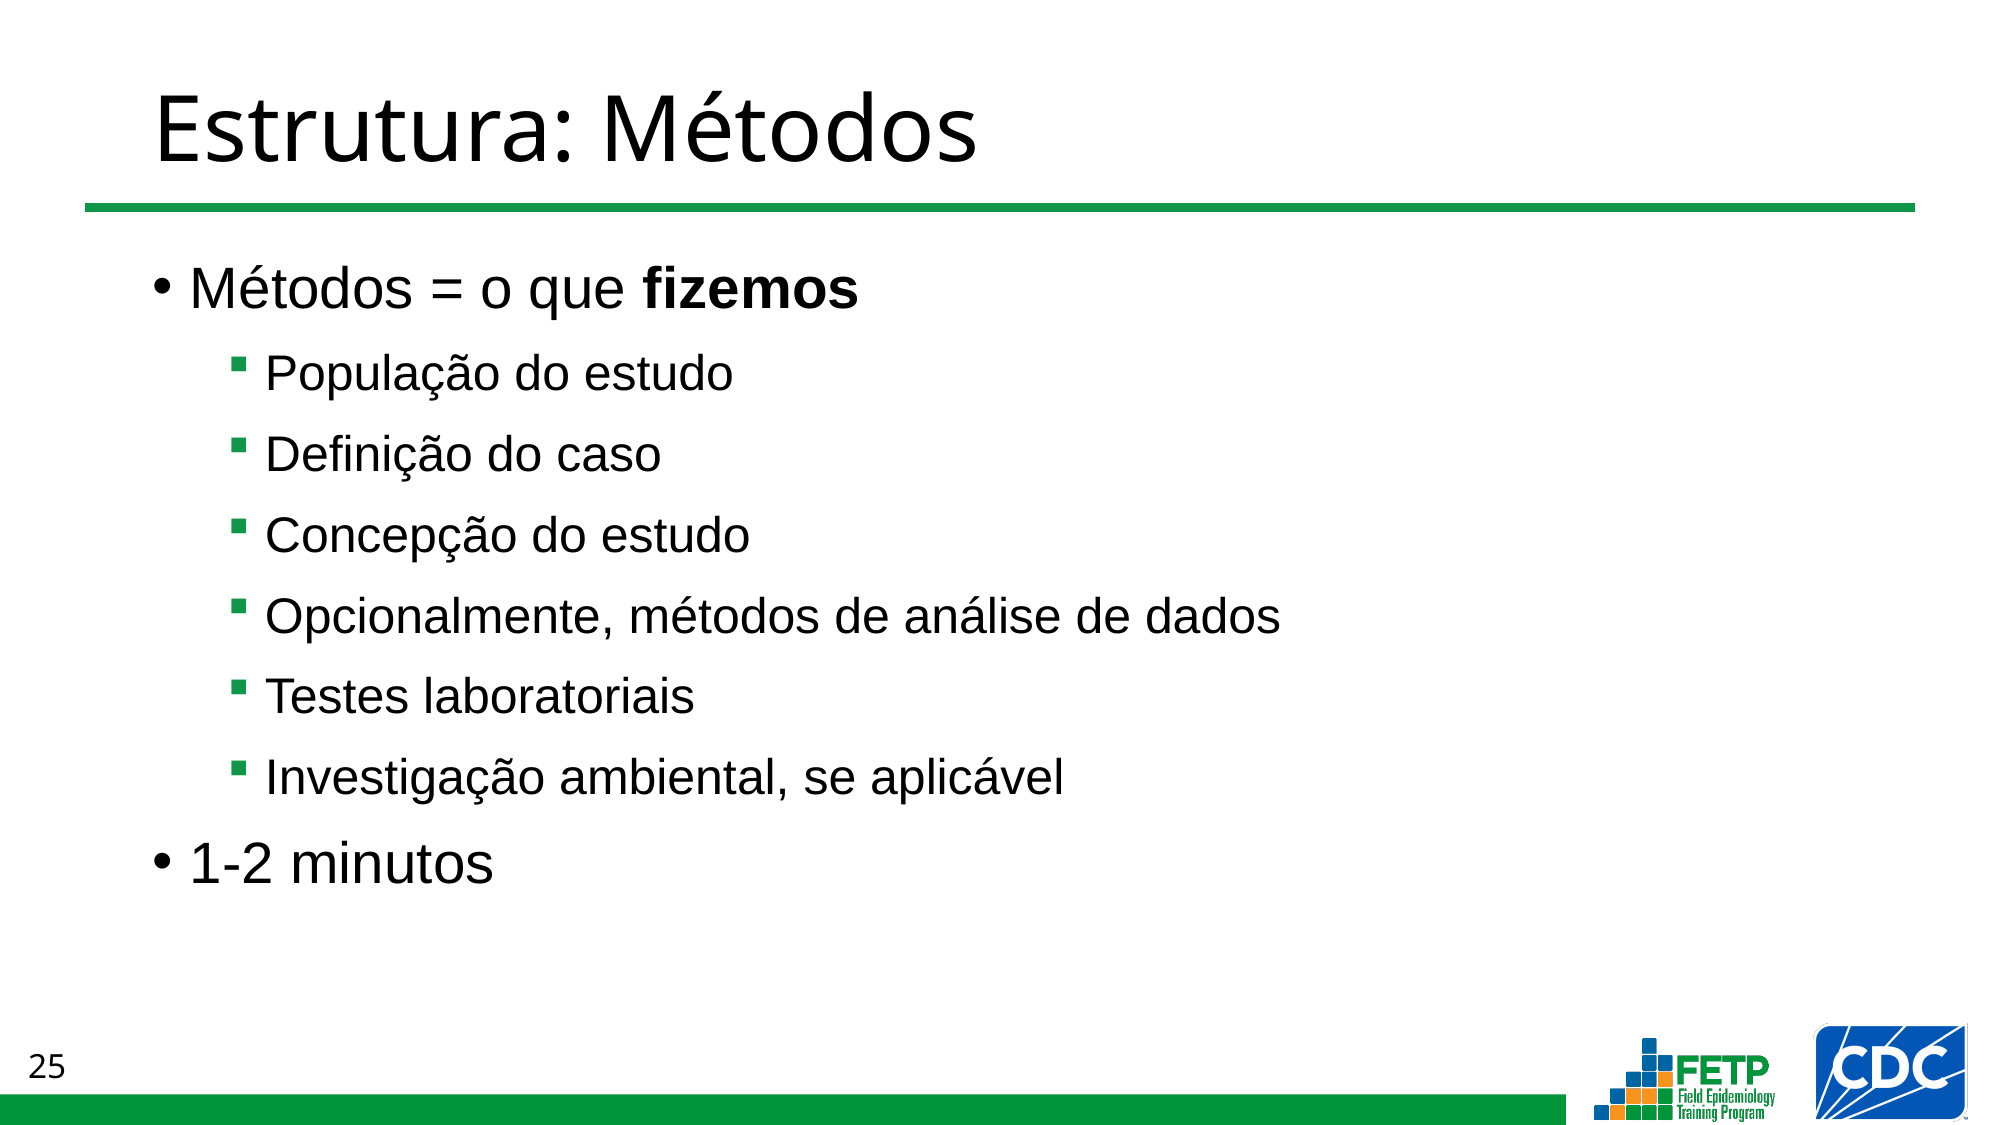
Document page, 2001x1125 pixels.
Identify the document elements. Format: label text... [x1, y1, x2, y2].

picture [1813, 1023, 1968, 1122]
picture [1594, 1038, 1775, 1122]
list Métodos = o que fizemos População do estudo Definição do caso Concepção do estudo Opcionalmente, métodos de análise de dados Testes laboratoriais Investigação ambiental, se aplicável 1-2 minutos [137, 242, 1863, 1004]
title Estrutura: Métodos [137, 75, 1863, 207]
